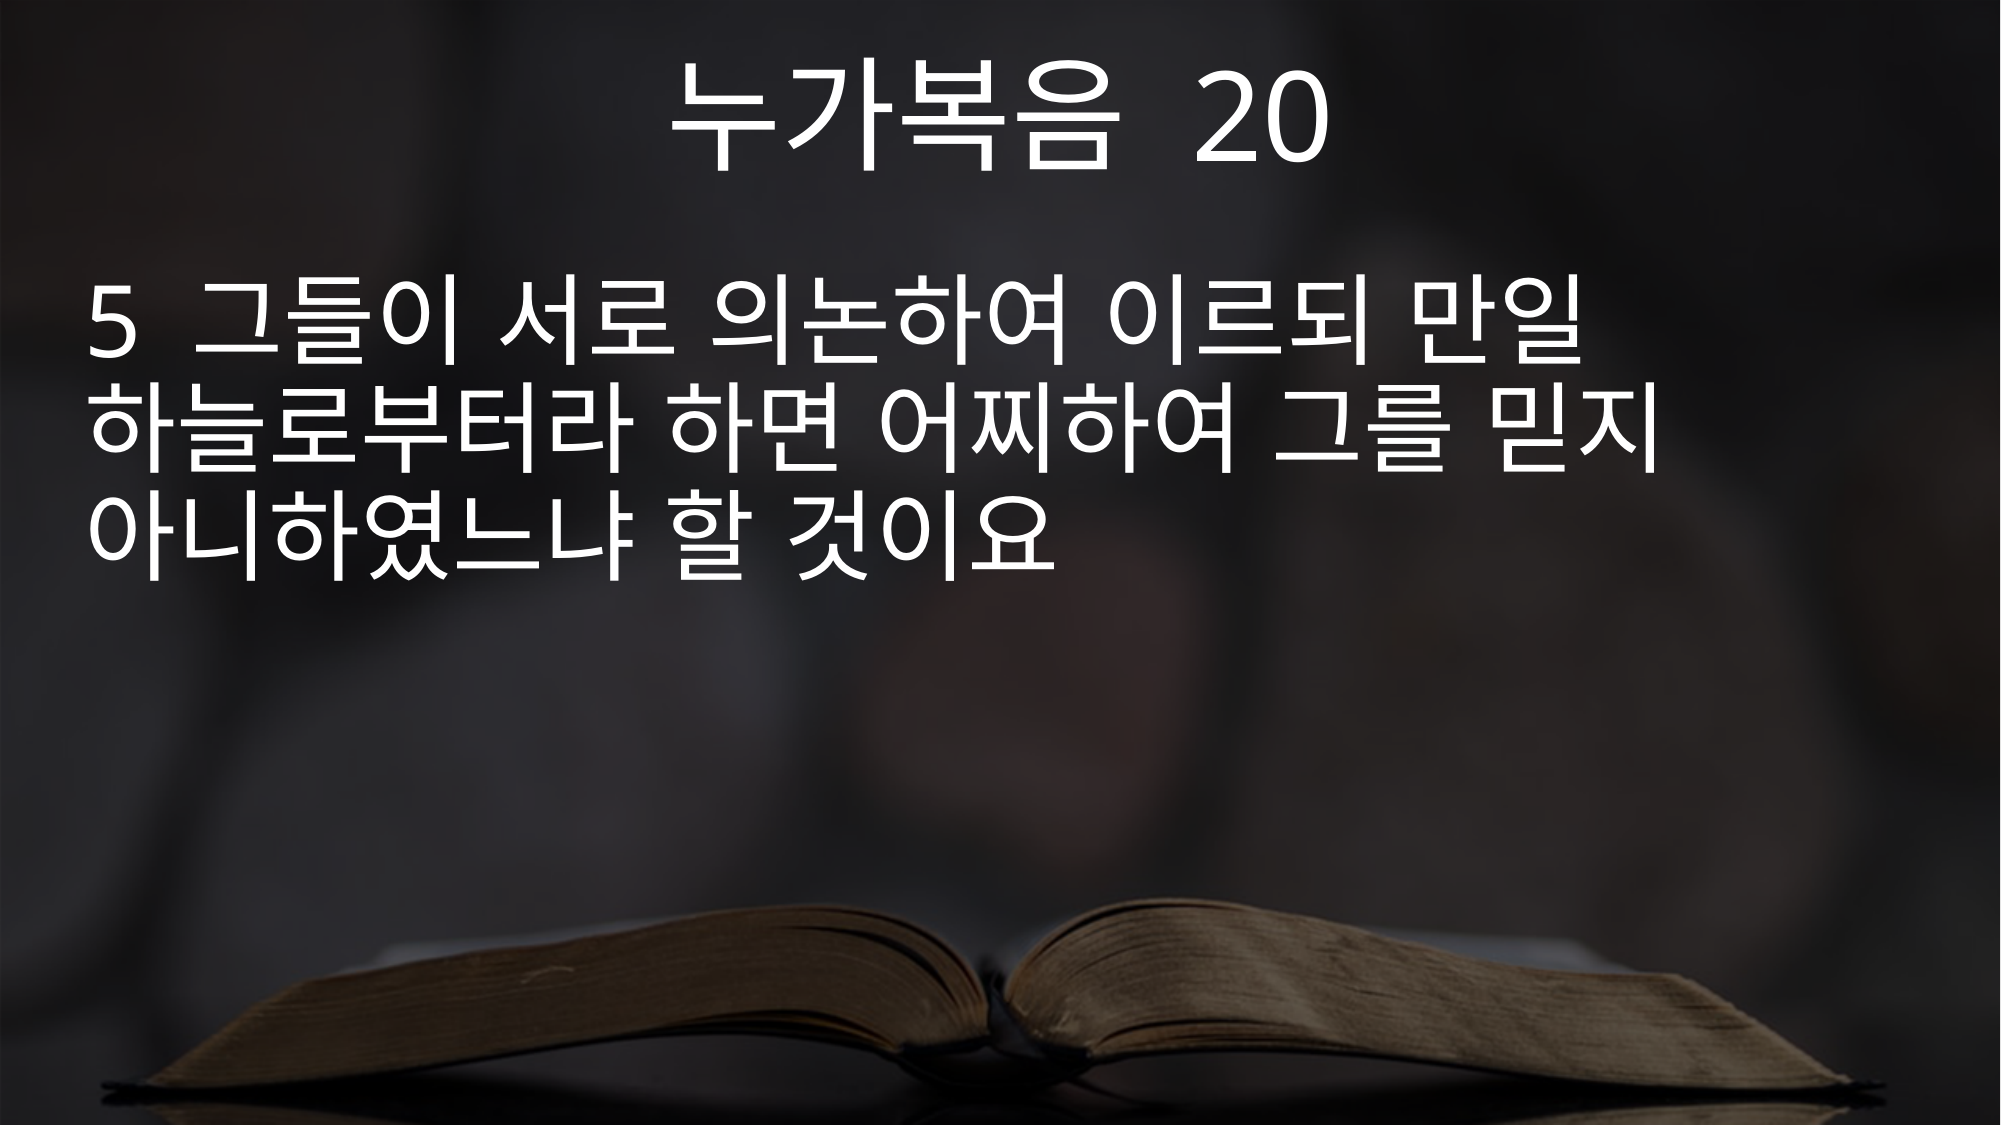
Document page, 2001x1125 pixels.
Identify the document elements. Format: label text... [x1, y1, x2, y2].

picture [0, 0, 2001, 1125]
list 5 그들이 서로 의논하여 이르되 만일 하늘로부터라 하면 어찌하여 그를 믿지 아니하였느냐 할 것이요 [69, 263, 1953, 423]
footer 누가복음 20 [0, 32, 2000, 192]
